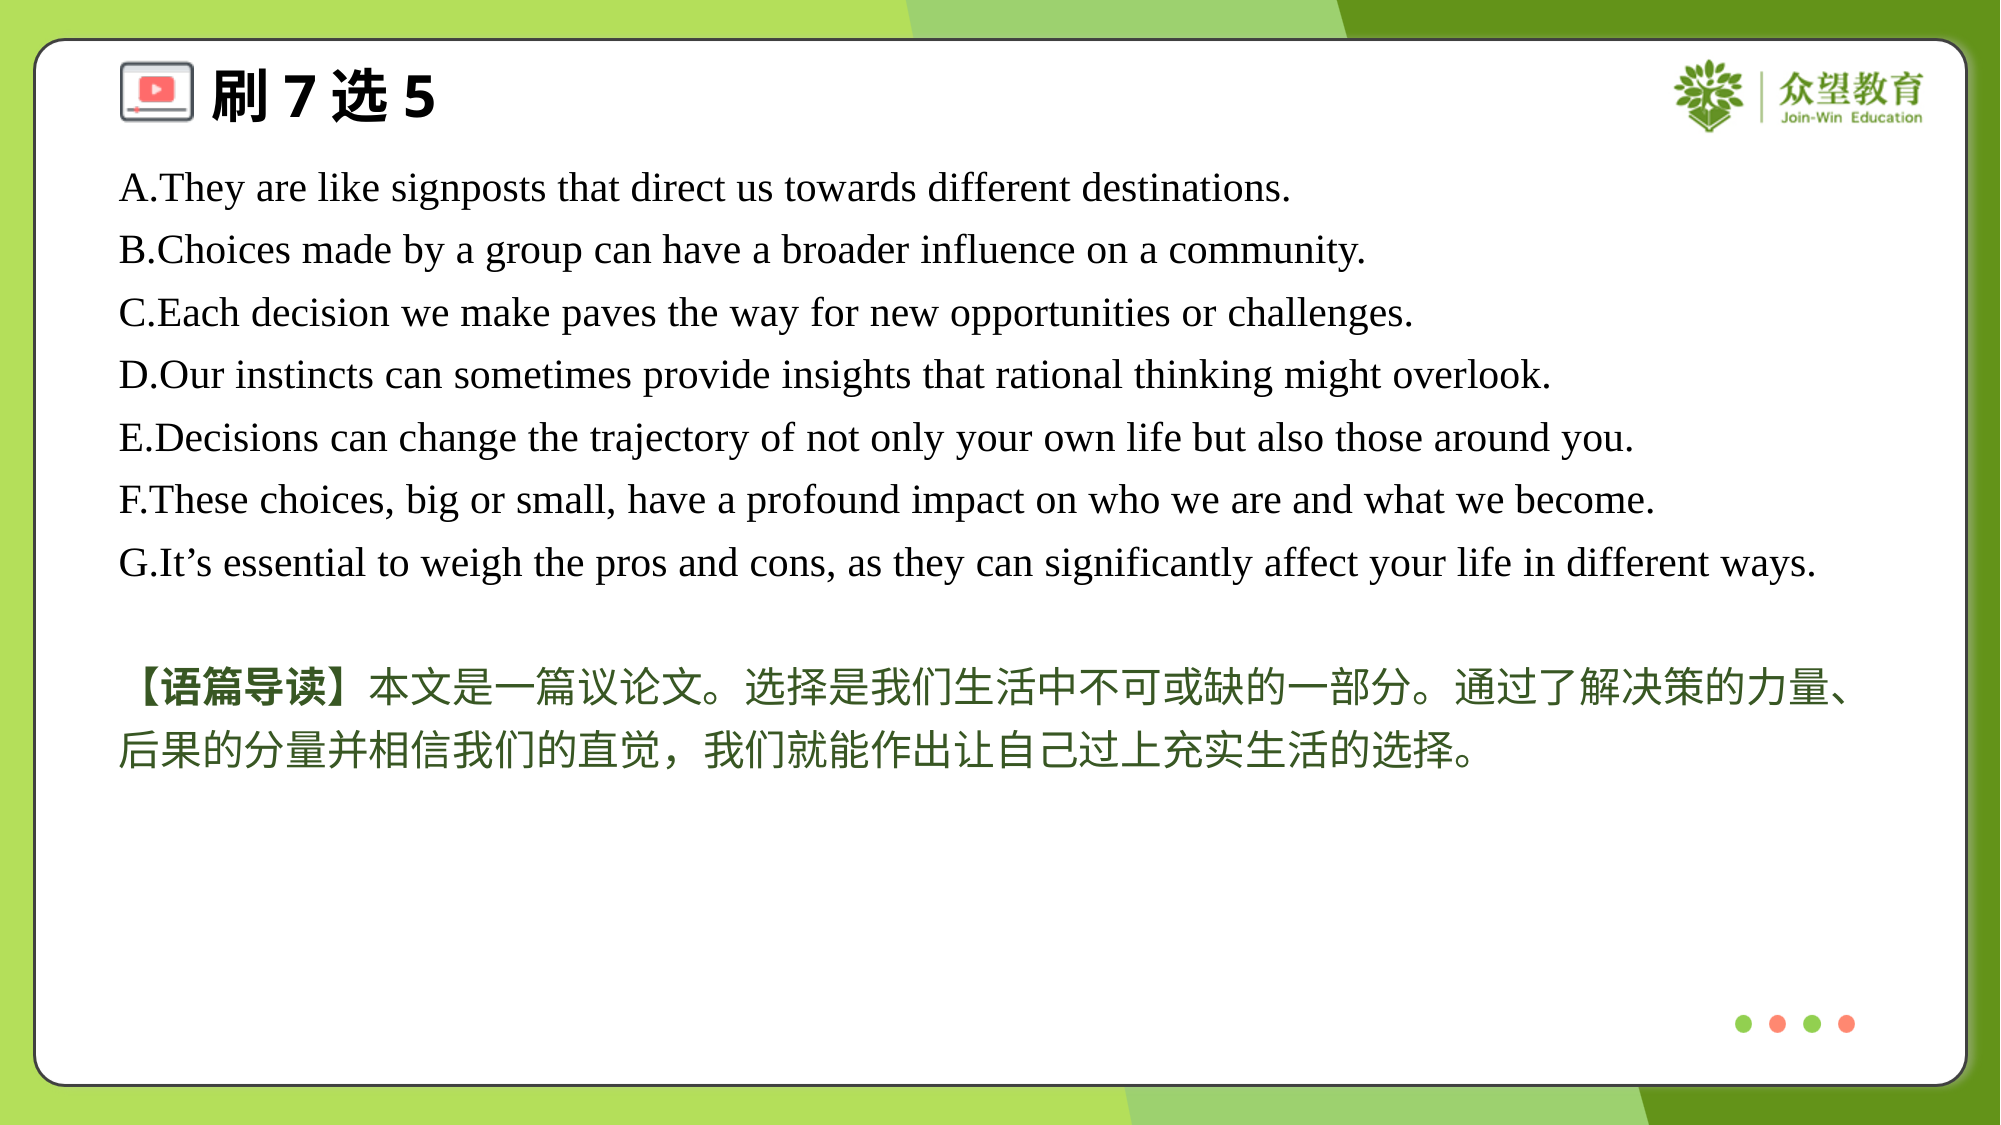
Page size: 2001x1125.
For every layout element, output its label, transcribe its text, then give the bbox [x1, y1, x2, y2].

text_box A.They are like signposts that direct us towards different destinations. B.Choices made by a group can have a broader influence on a community. C.Each decision we make paves the way for new opportunities or challenges. D.Our instincts can sometimes provide insights that rational thinking might overlook. E.Decisions can change the trajectory of not only your own life but also those around you. F.These choices, big or small, have a profound impact on who we are and what we become. G.It’s essential to weigh the pros and cons, as they can significantly affect your life in different ways. [118, 146, 1883, 642]
picture [0, 0, 2000, 1125]
text_box 【语篇导读】本文是一篇议论文。选择是我们生活中不可或缺的一部分。通过了解决策的力量、后果的分量并相信我们的直觉，我们就能作出让自己过上充实生活的选择。 [118, 648, 1883, 769]
